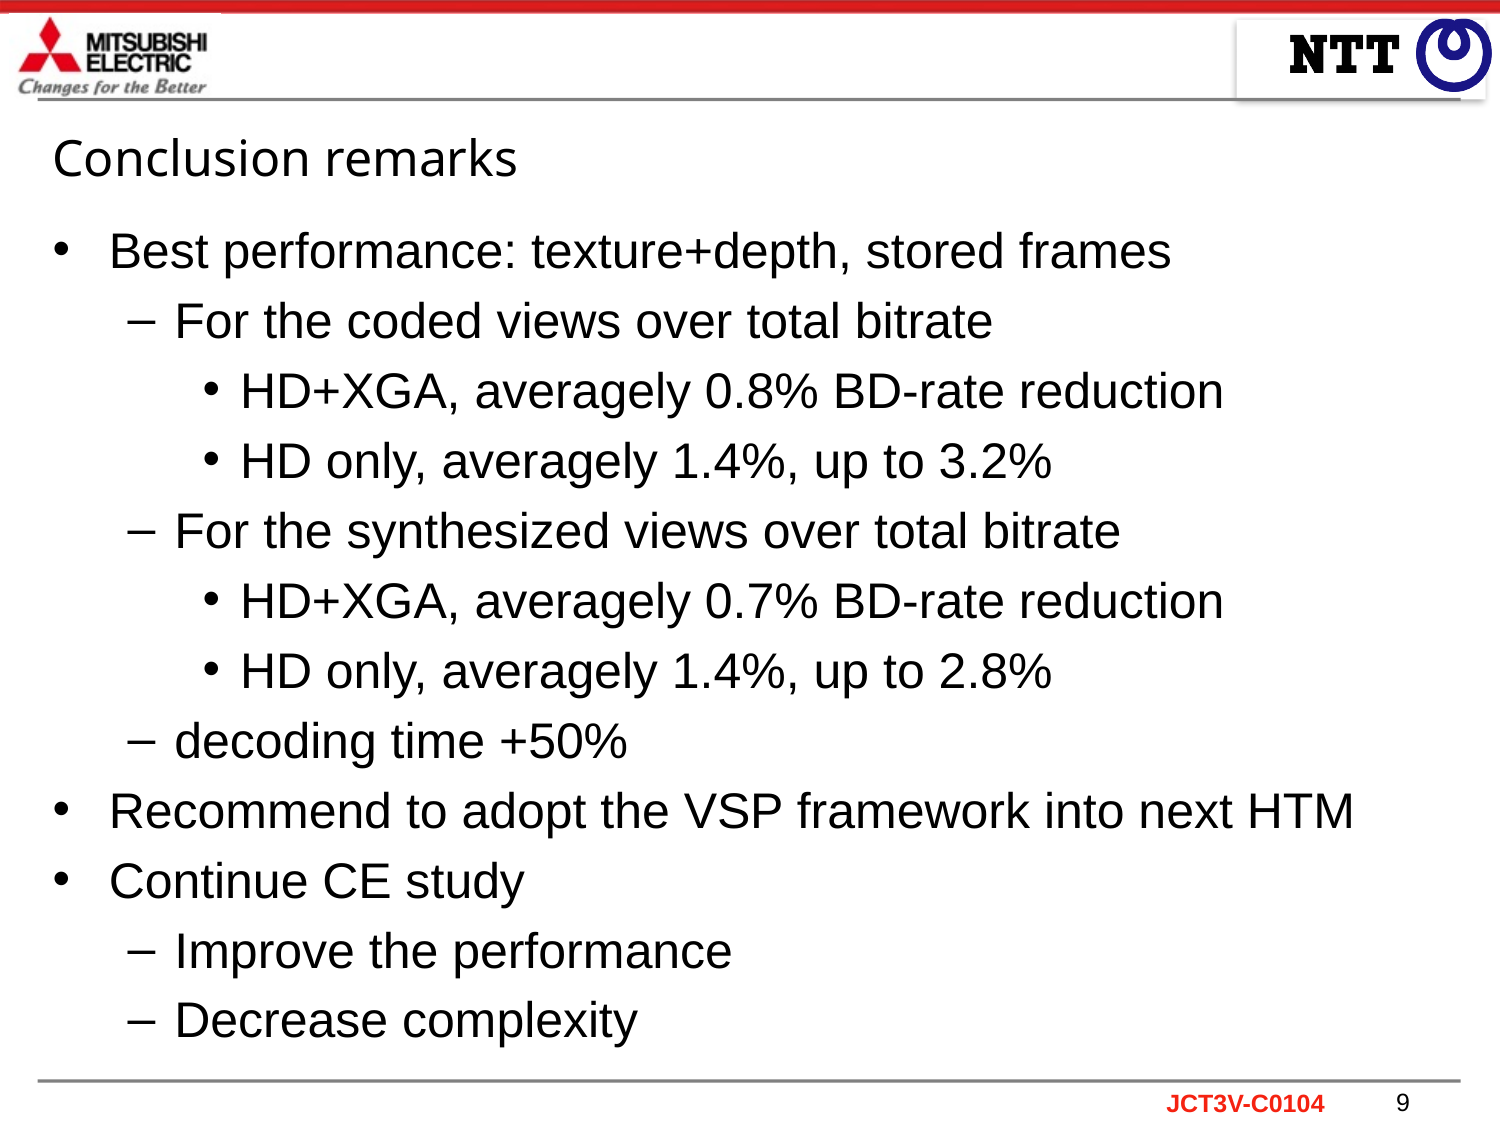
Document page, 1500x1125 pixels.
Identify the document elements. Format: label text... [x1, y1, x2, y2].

picture [1282, 18, 1400, 93]
list Best performance: texture+depth, stored frames For the coded views over total bitrate HD+XGA, averagely 0.8% BD-rate reduction HD only, averagely 1.4%, up to 3.2% For the synthesized views over total bitrate HD+XGA, averagely 0.7% BD-rate reduction HD only, averagely 1.4%, up to 2.8% decoding time +50% Recommend to adopt the VSP framework into next HTM Continue CE study Improve the performance Decrease complexity [37, 210, 1500, 1059]
footer JCT3V-C0104 [1134, 1070, 1357, 1125]
title Conclusion remarks [37, 116, 1461, 196]
picture [1415, 18, 1498, 93]
slide_number 9 [1352, 1071, 1425, 1125]
picture [0, 0, 1500, 100]
